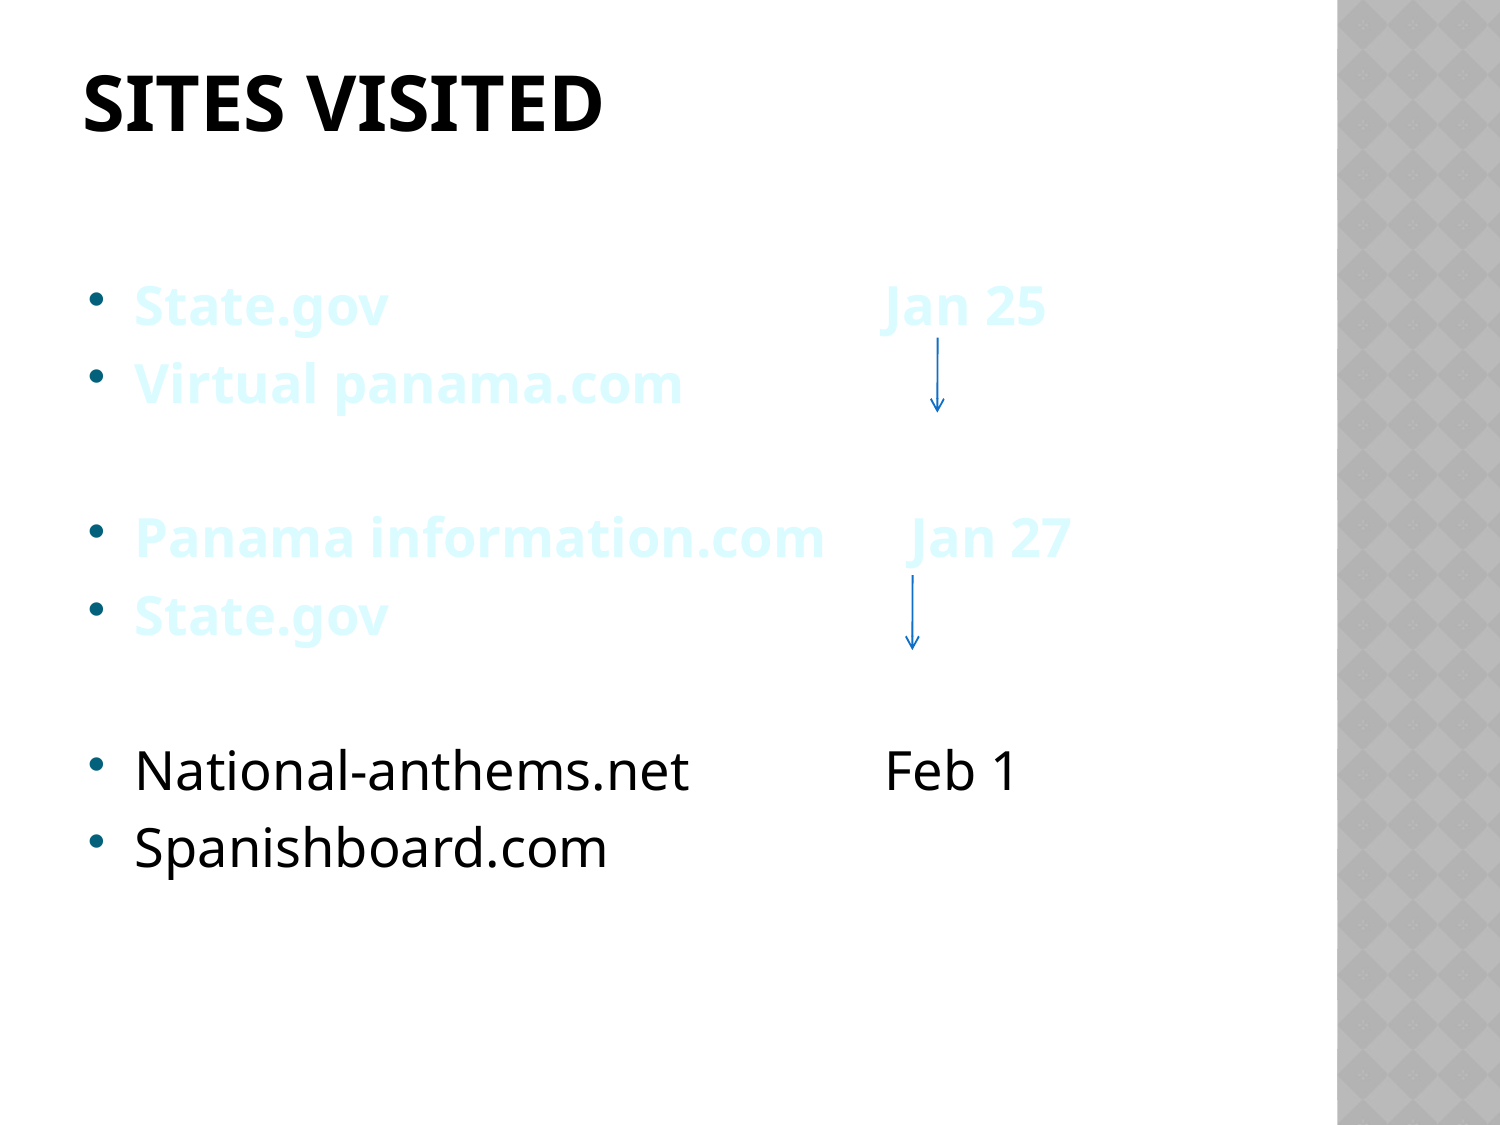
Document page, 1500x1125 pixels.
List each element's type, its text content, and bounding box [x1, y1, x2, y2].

title Sites visited [75, 52, 1263, 240]
list State.gov Jan 25 Virtual panama.com Panama information.com Jan 27 State.gov National-anthems.net Feb 1 Spanishboard.com [75, 264, 1263, 1059]
